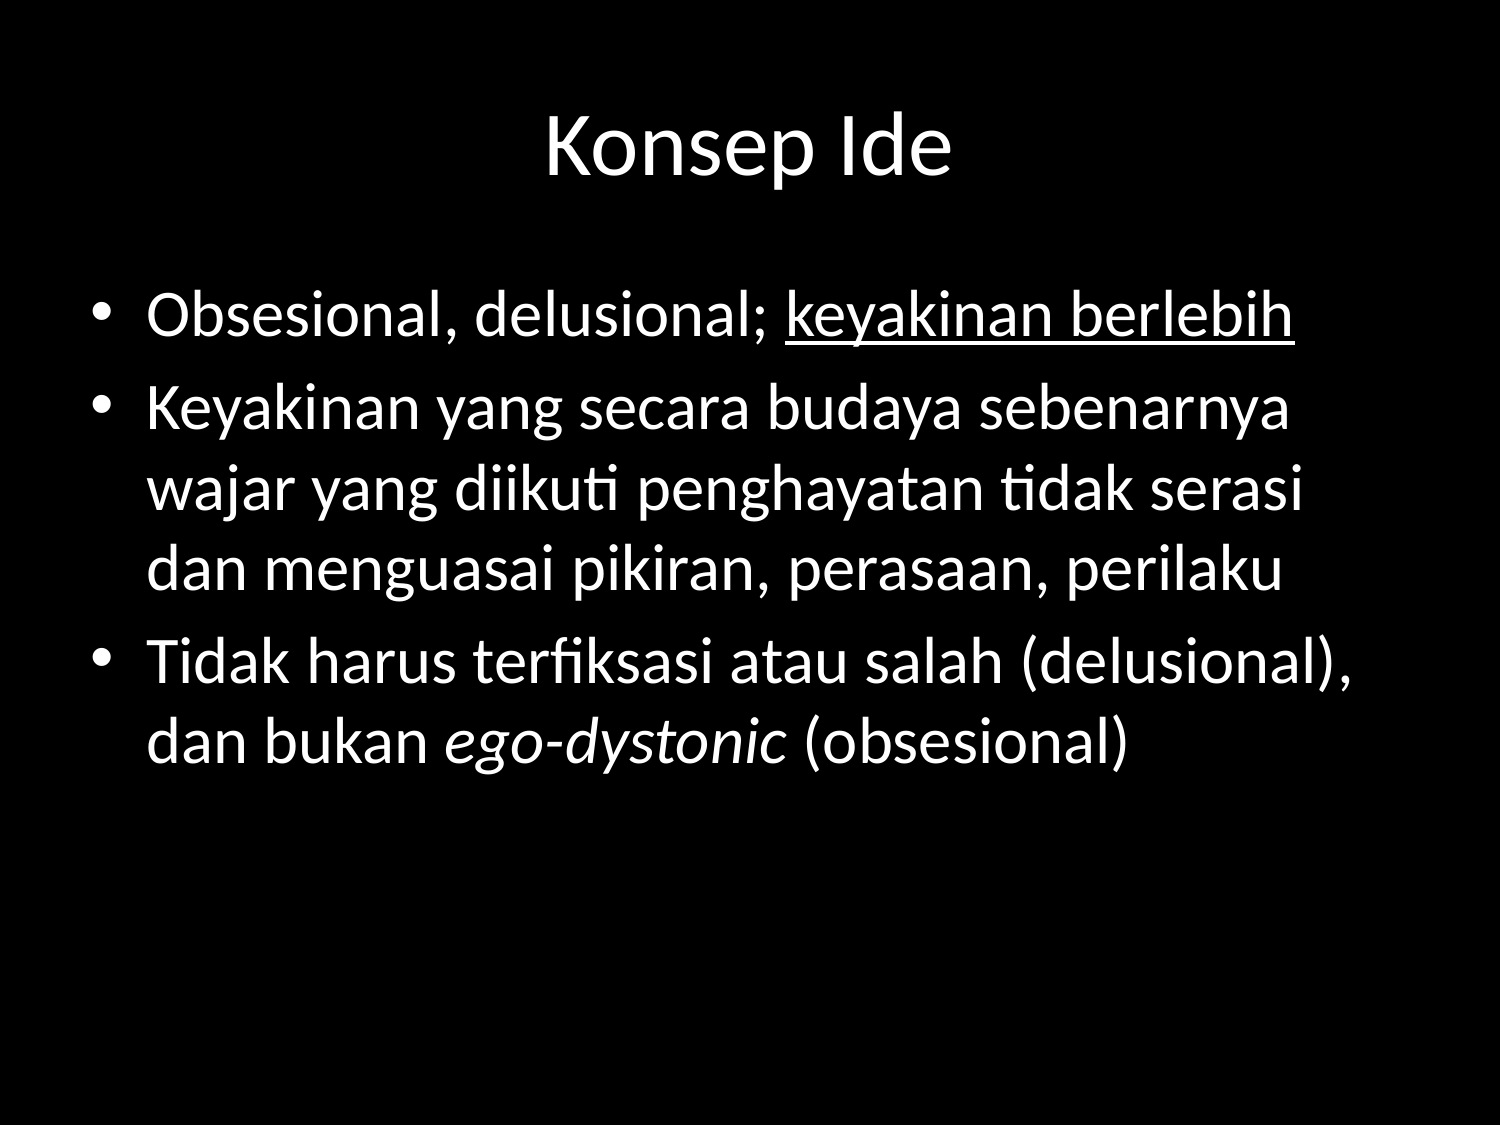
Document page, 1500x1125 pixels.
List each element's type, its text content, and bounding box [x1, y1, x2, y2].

title Konsep Ide [75, 45, 1425, 233]
list Obsesional, delusional; keyakinan berlebih Keyakinan yang secara budaya sebenarnya wajar yang diikuti penghayatan tidak serasi dan menguasai pikiran, perasaan, perilaku Tidak harus terfiksasi atau salah (delusional), dan bukan ego-dystonic (obsesional) [75, 262, 1425, 1005]
